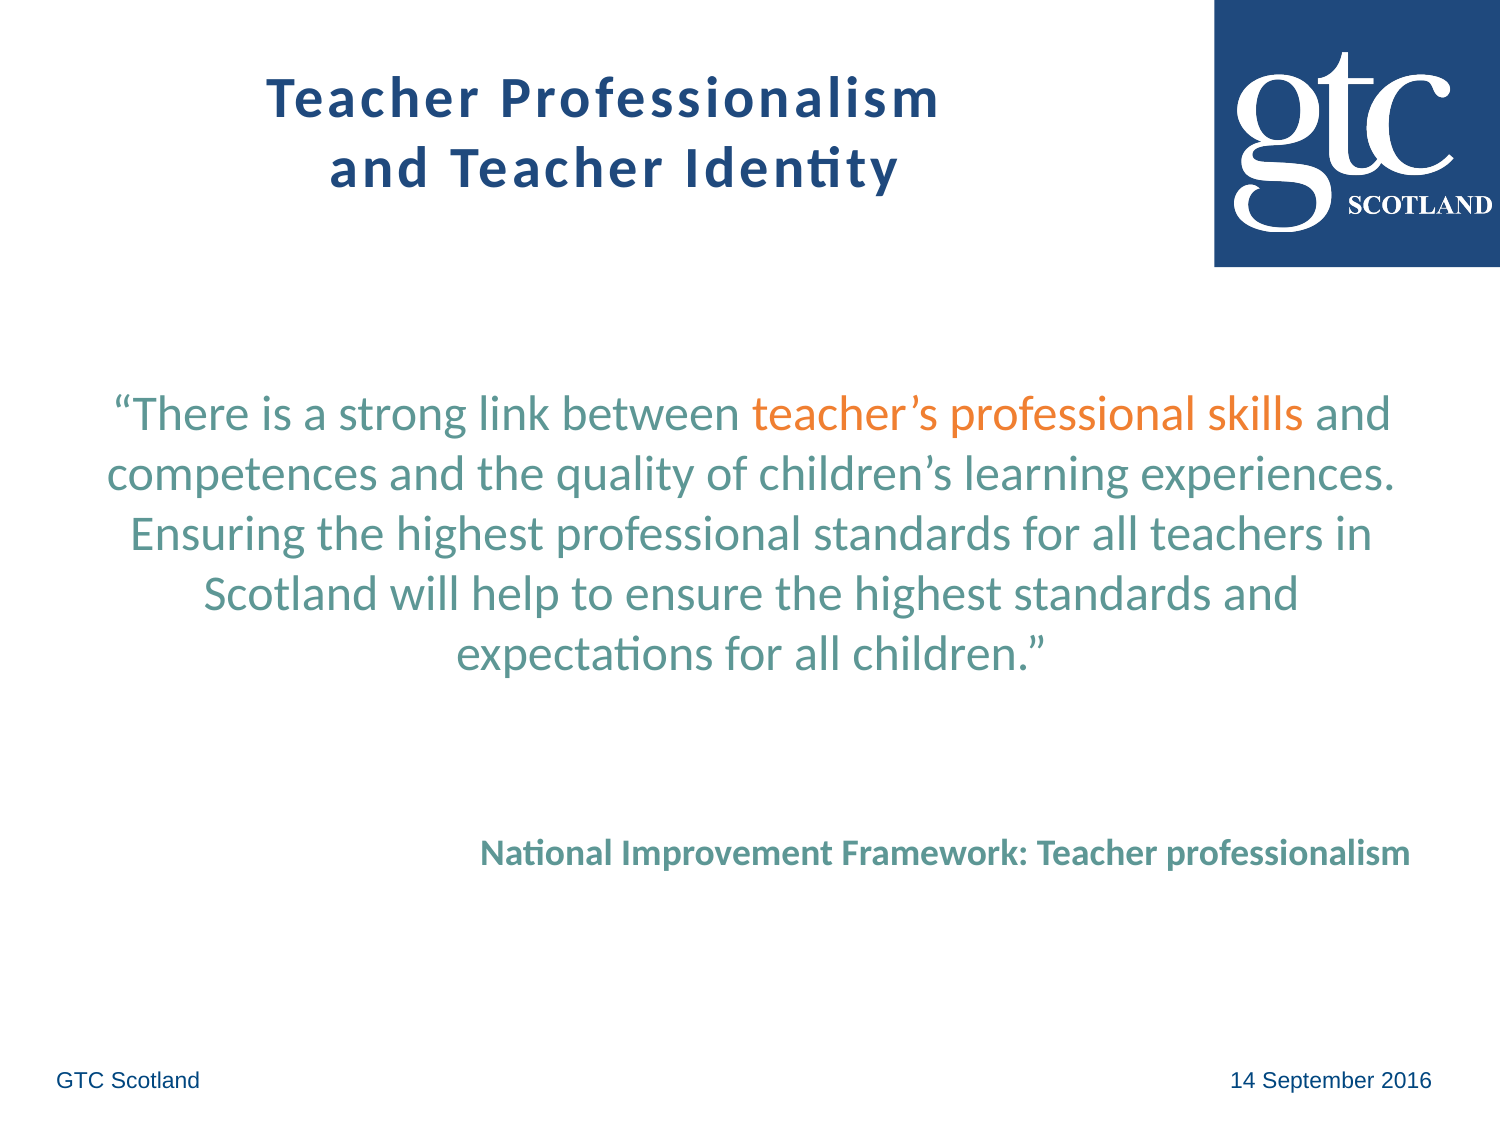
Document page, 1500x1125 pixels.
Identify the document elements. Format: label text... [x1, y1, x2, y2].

picture [1234, 51, 1492, 232]
list “There is a strong link between teacher’s professional skills and competences and the quality of children’s learning experiences. Ensuring the highest professional standards for all teachers in Scotland will help to ensure the highest standards and expectations for all children.” National Improvement Framework: Teacher professionalism [76, 373, 1427, 921]
footer GTC Scotland [41, 1058, 529, 1102]
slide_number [1074, 1058, 1447, 1102]
title Teacher Professionalism and Teacher Identity [41, 51, 1188, 200]
